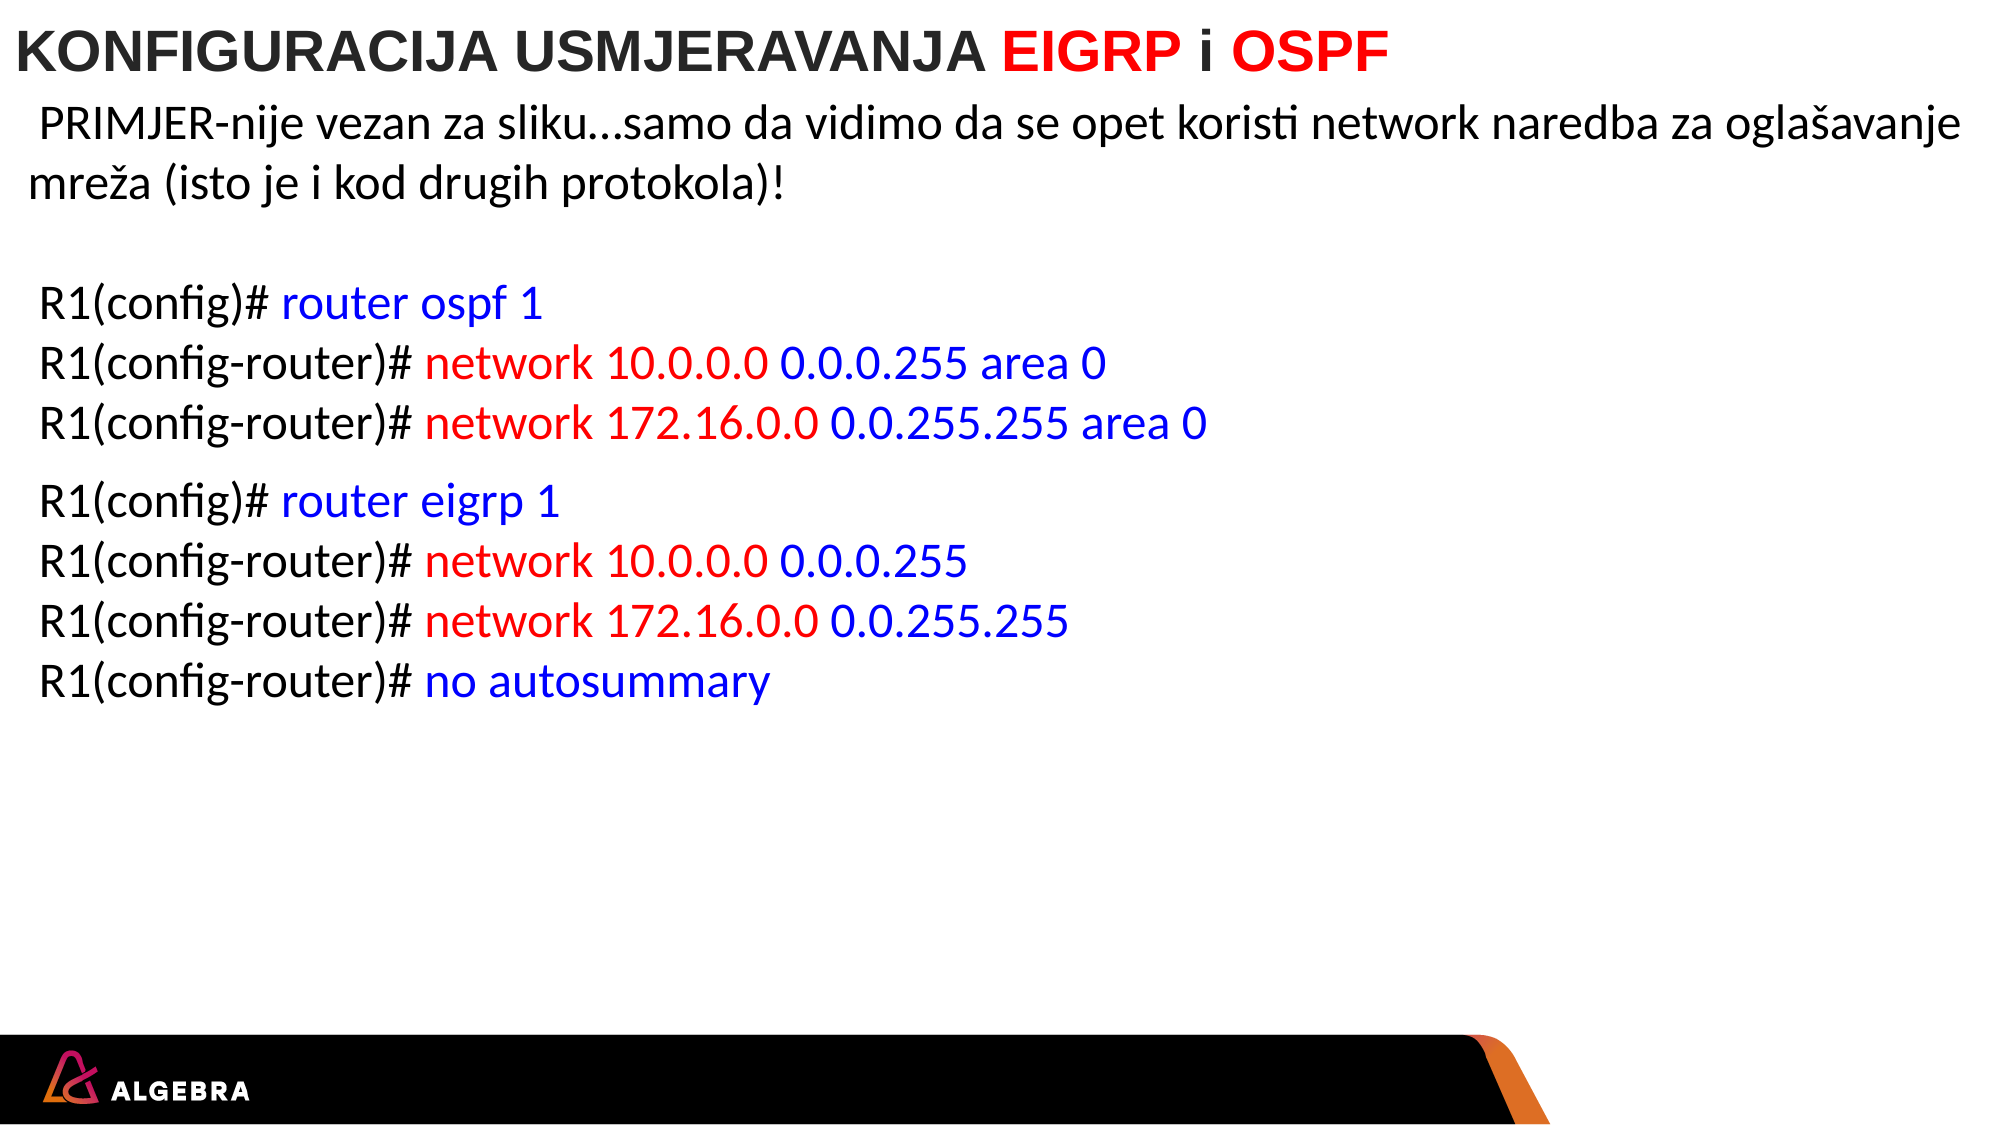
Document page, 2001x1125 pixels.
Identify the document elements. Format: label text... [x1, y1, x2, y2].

picture [0, 1034, 1733, 1125]
text_box R1(config)# router eigrp 1 R1(config-router)# network 10.0.0.0 0.0.0.255 R1(config-router)# network 172.16.0.0 0.0.255.255 R1(config-router)# no autosummary [12, 460, 1466, 761]
text_box PRIMJER-nije vezan za sliku…samo da vidimo da se opet koristi network naredba za oglašavanje mreža (isto je i kod drugih protokola)! R1(config)# router ospf 1 R1(config-router)# network 10.0.0.0 0.0.0.255 area 0 R1(config-router)# network 172.16.0.0 0.0.255.255 area 0 [12, 81, 2000, 457]
title KONFIGURACIJA USMJERAVANJA EIGRP i OSPF [0, 0, 1500, 107]
